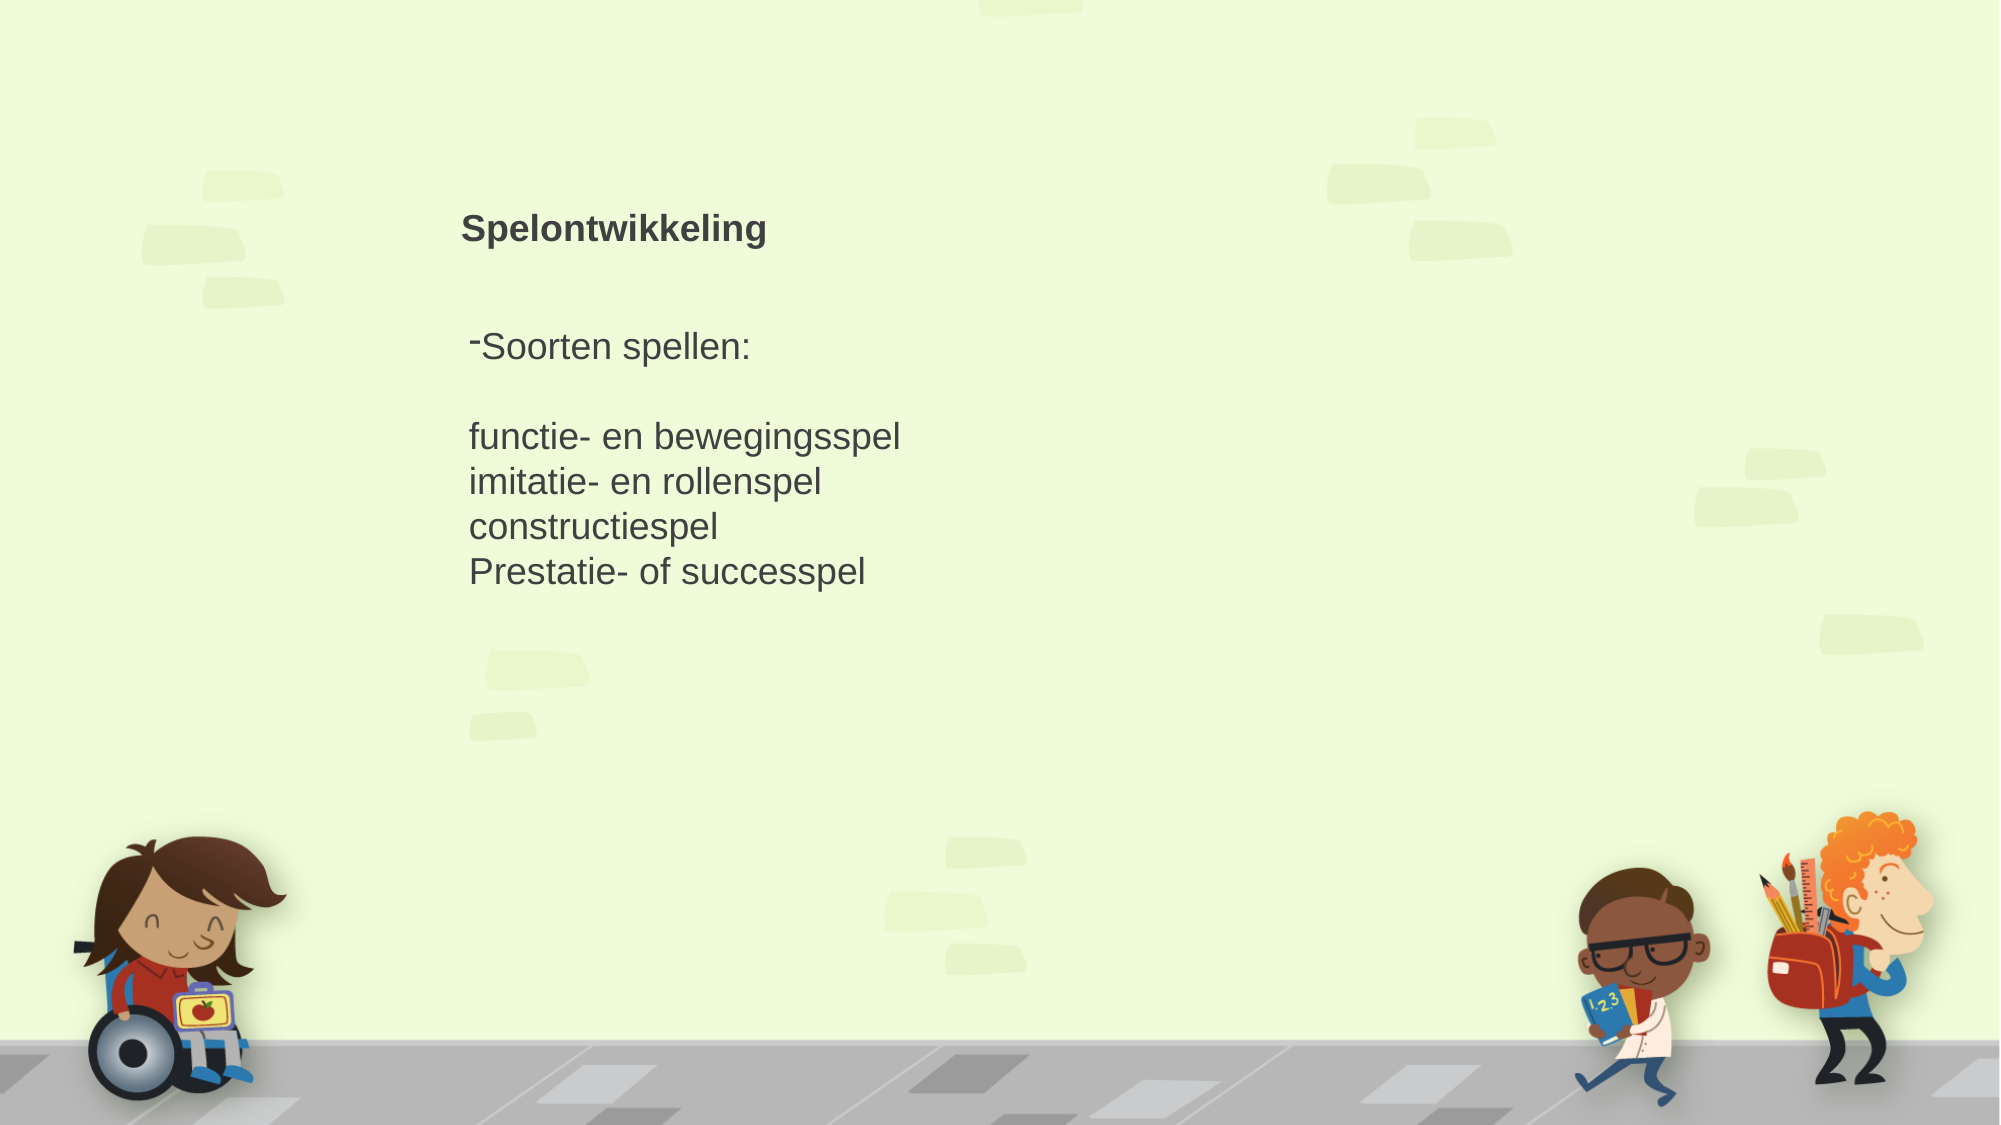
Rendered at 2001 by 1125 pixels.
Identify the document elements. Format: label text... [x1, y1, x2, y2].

text_box Soorten spellen: functie- en bewegingsspel imitatie- en rollenspel constructiespel Prestatie- of successpel [454, 314, 916, 600]
text_box Spelontwikkeling [446, 196, 794, 256]
picture [0, 0, 2000, 1125]
